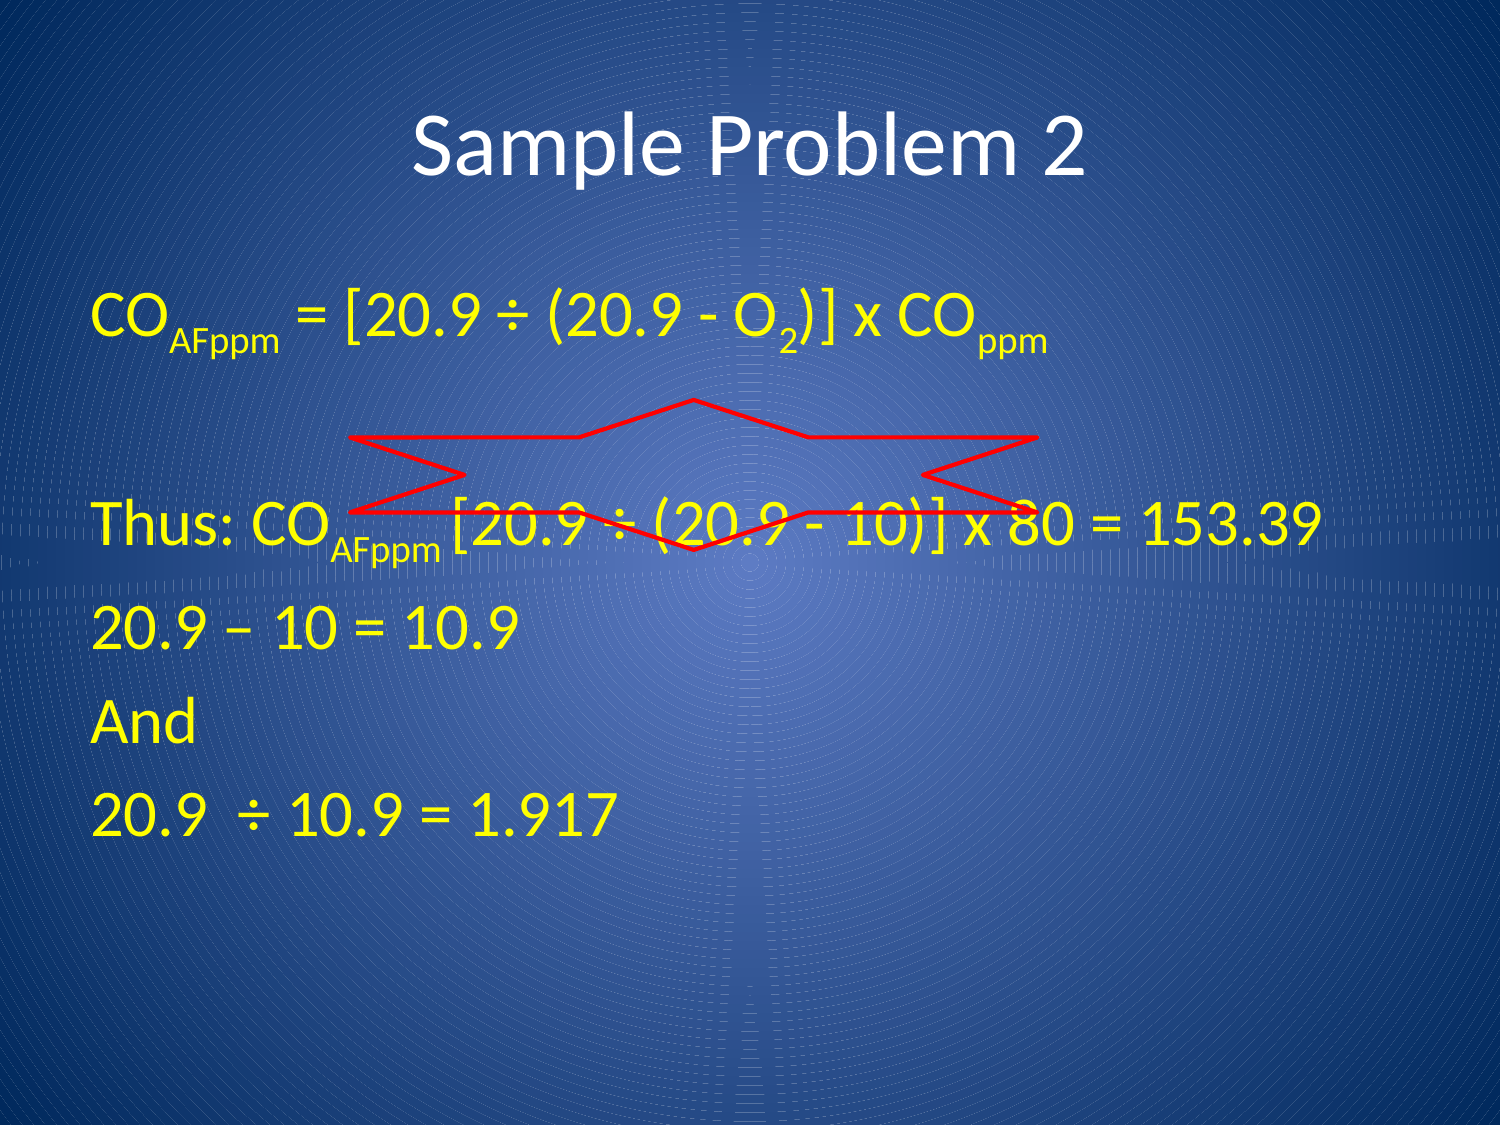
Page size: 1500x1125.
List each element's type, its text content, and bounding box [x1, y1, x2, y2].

text_box [347, 397, 1040, 552]
list COAFppm = [20.9 ÷ (20.9 - O2)] x COppm Thus: COAFppm [20.9 ÷ (20.9 - 10)] x 80 = 153.39 20.9 – 10 = 10.9 And 20.9 ÷ 10.9 = 1.917 [75, 262, 1425, 1005]
title Sample Problem 2 [75, 45, 1425, 233]
